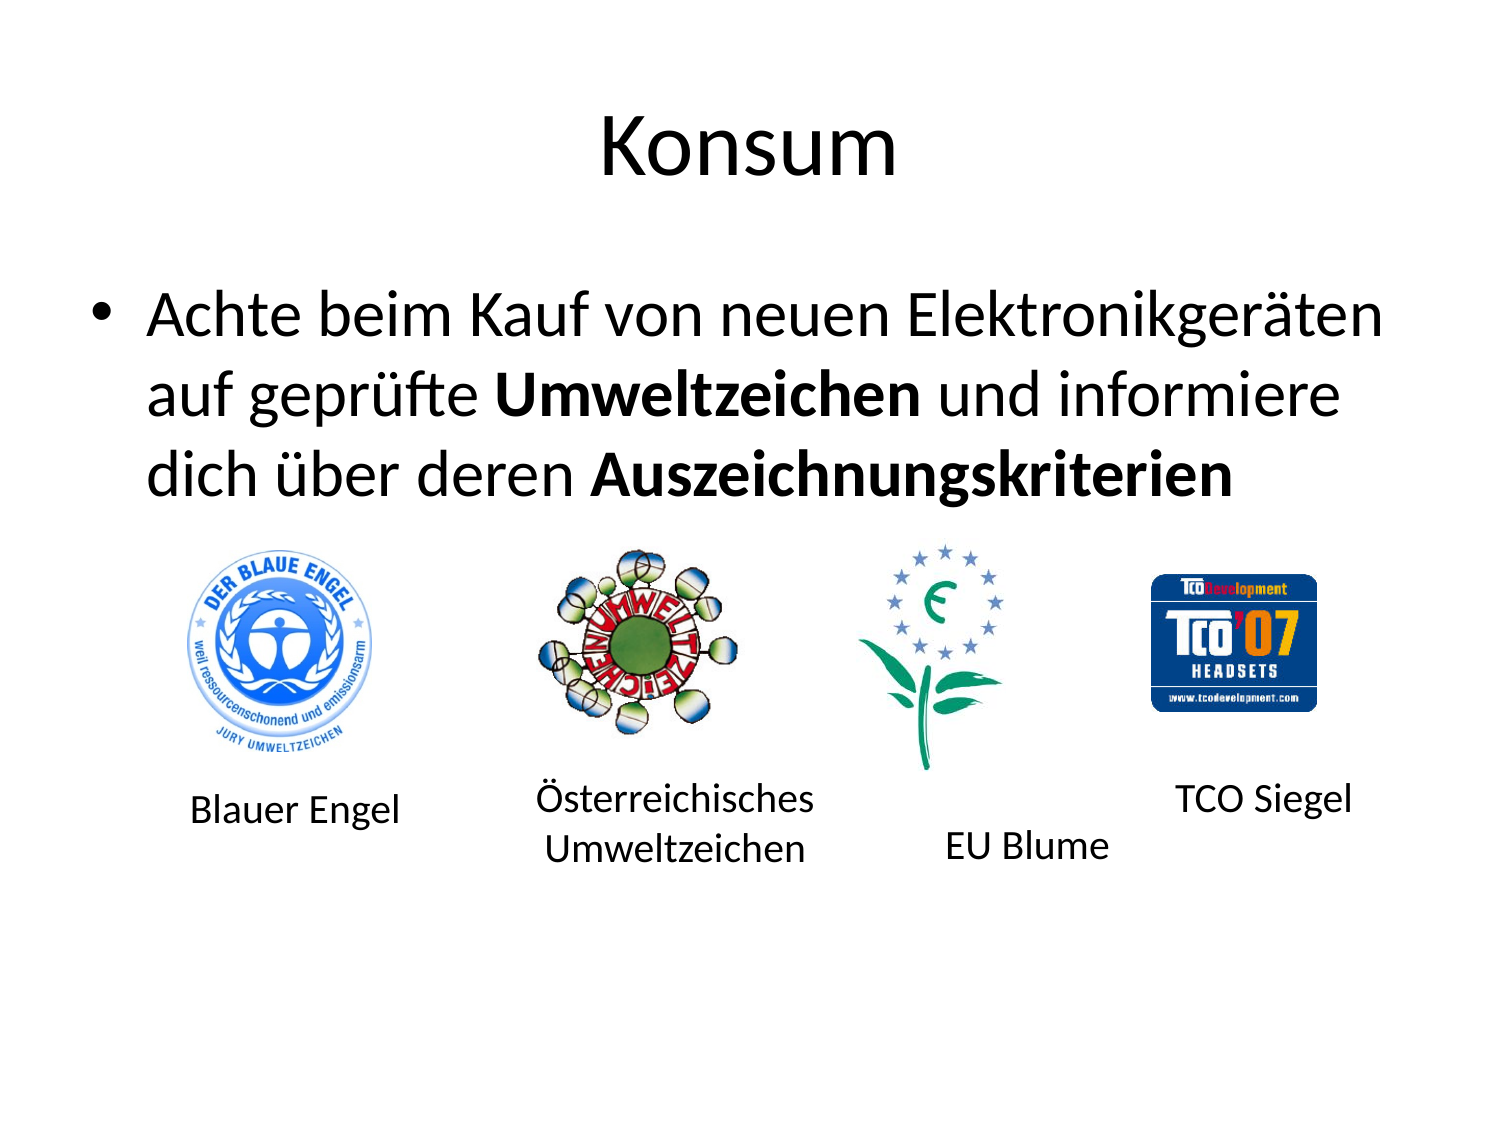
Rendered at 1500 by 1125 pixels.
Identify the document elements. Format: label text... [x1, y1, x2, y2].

text_box EU Blume [891, 810, 1164, 876]
picture [187, 550, 372, 752]
picture [1151, 573, 1318, 712]
list Achte beim Kauf von neuen Elektronikgeräten auf geprüfte Umweltzeichen und informiere dich über deren Auszeichnungskriterien [75, 262, 1425, 1005]
text_box TCO Siegel [1128, 763, 1400, 829]
title Konsum [75, 45, 1425, 233]
text_box Blauer Engel [159, 774, 432, 840]
picture [503, 538, 774, 747]
picture [855, 538, 1006, 776]
text_box Österreichisches Umweltzeichen [501, 763, 849, 878]
